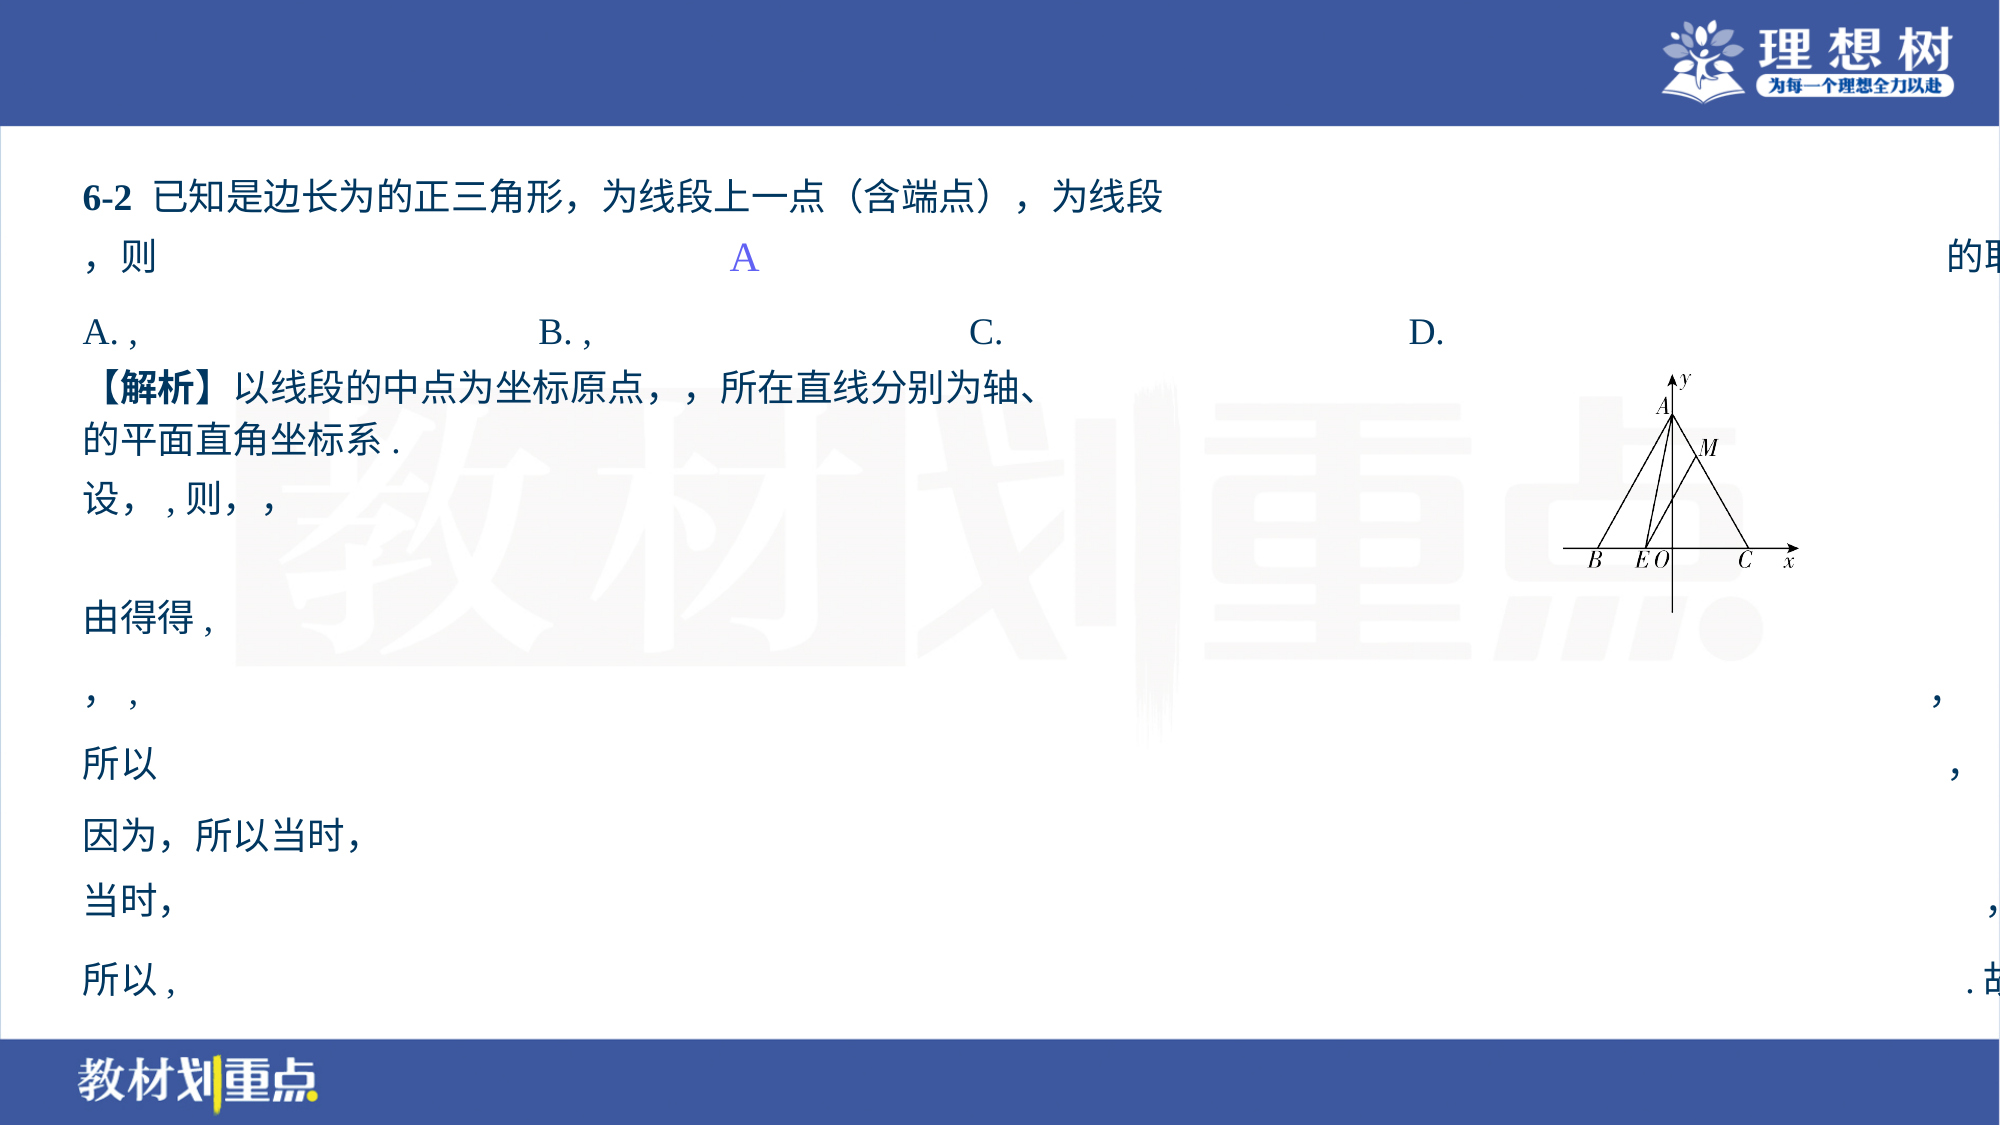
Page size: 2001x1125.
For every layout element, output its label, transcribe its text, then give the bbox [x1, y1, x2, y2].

picture [0, 0, 2000, 1125]
picture [1989, 981, 1997, 989]
picture [1994, 971, 2000, 978]
text_box A [714, 227, 775, 278]
